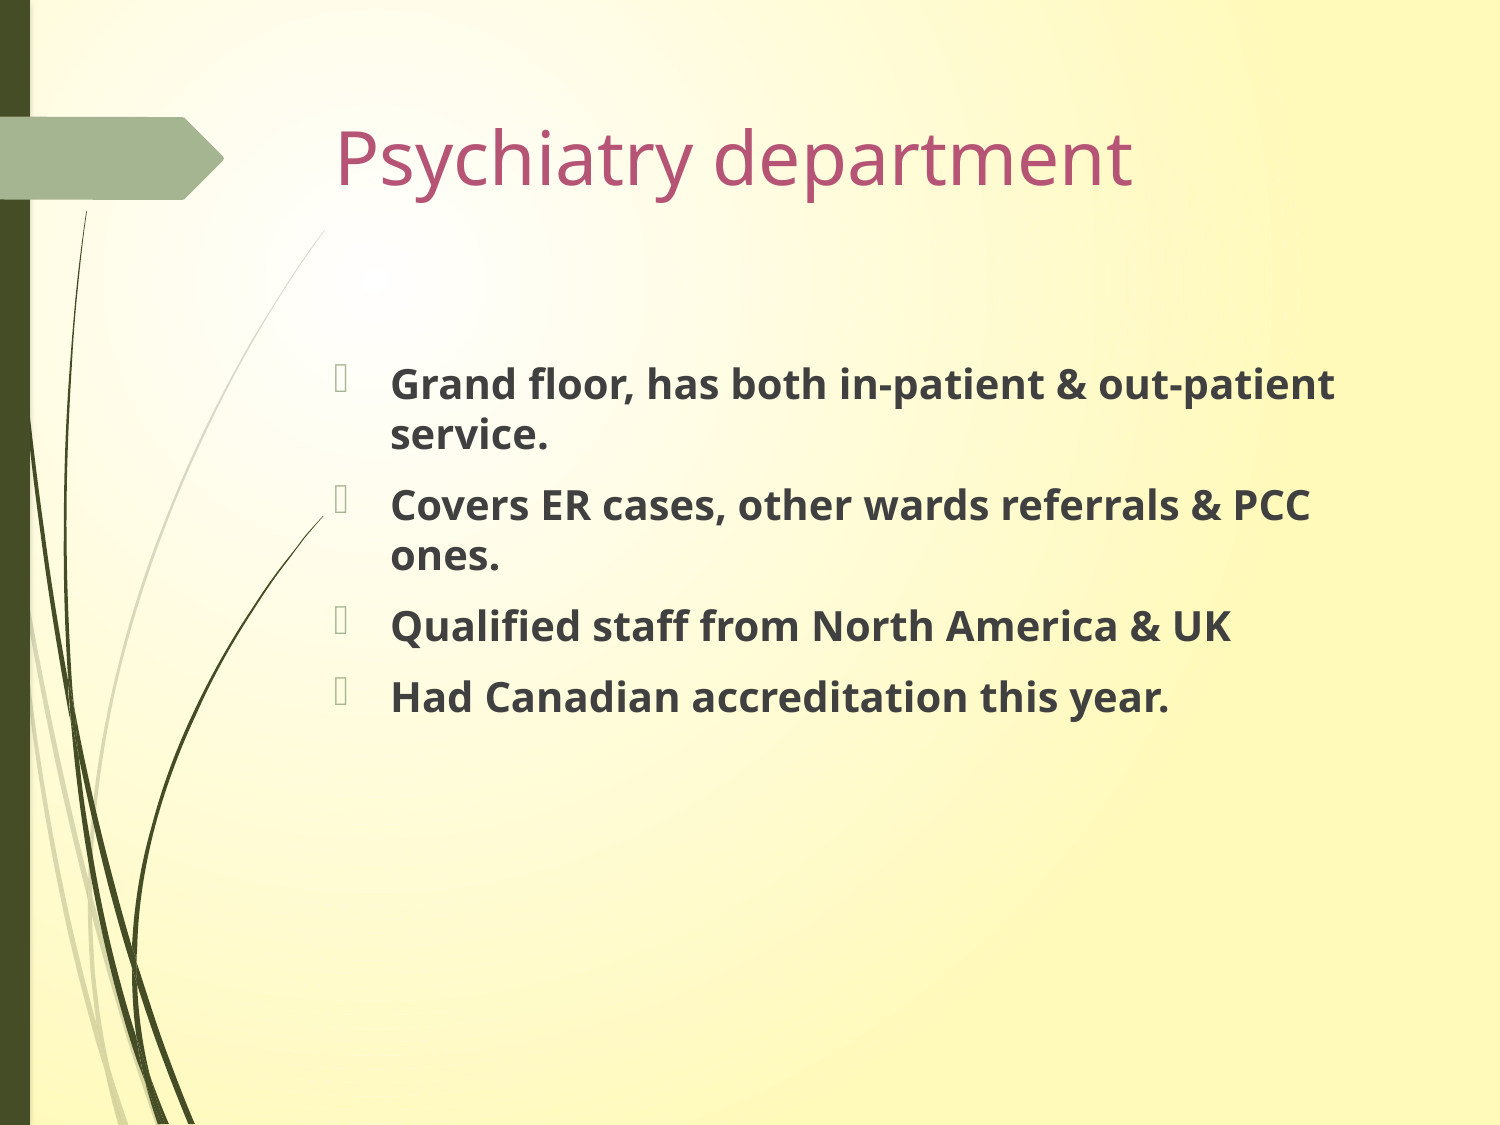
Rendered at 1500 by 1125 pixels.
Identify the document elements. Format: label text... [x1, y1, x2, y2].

list Grand floor, has both in-patient & out-patient service. Covers ER cases, other wards referrals & PCC ones. Qualified staff from North America & UK Had Canadian accreditation this year. [318, 350, 1400, 970]
title Psychiatry department [319, 102, 1400, 313]
